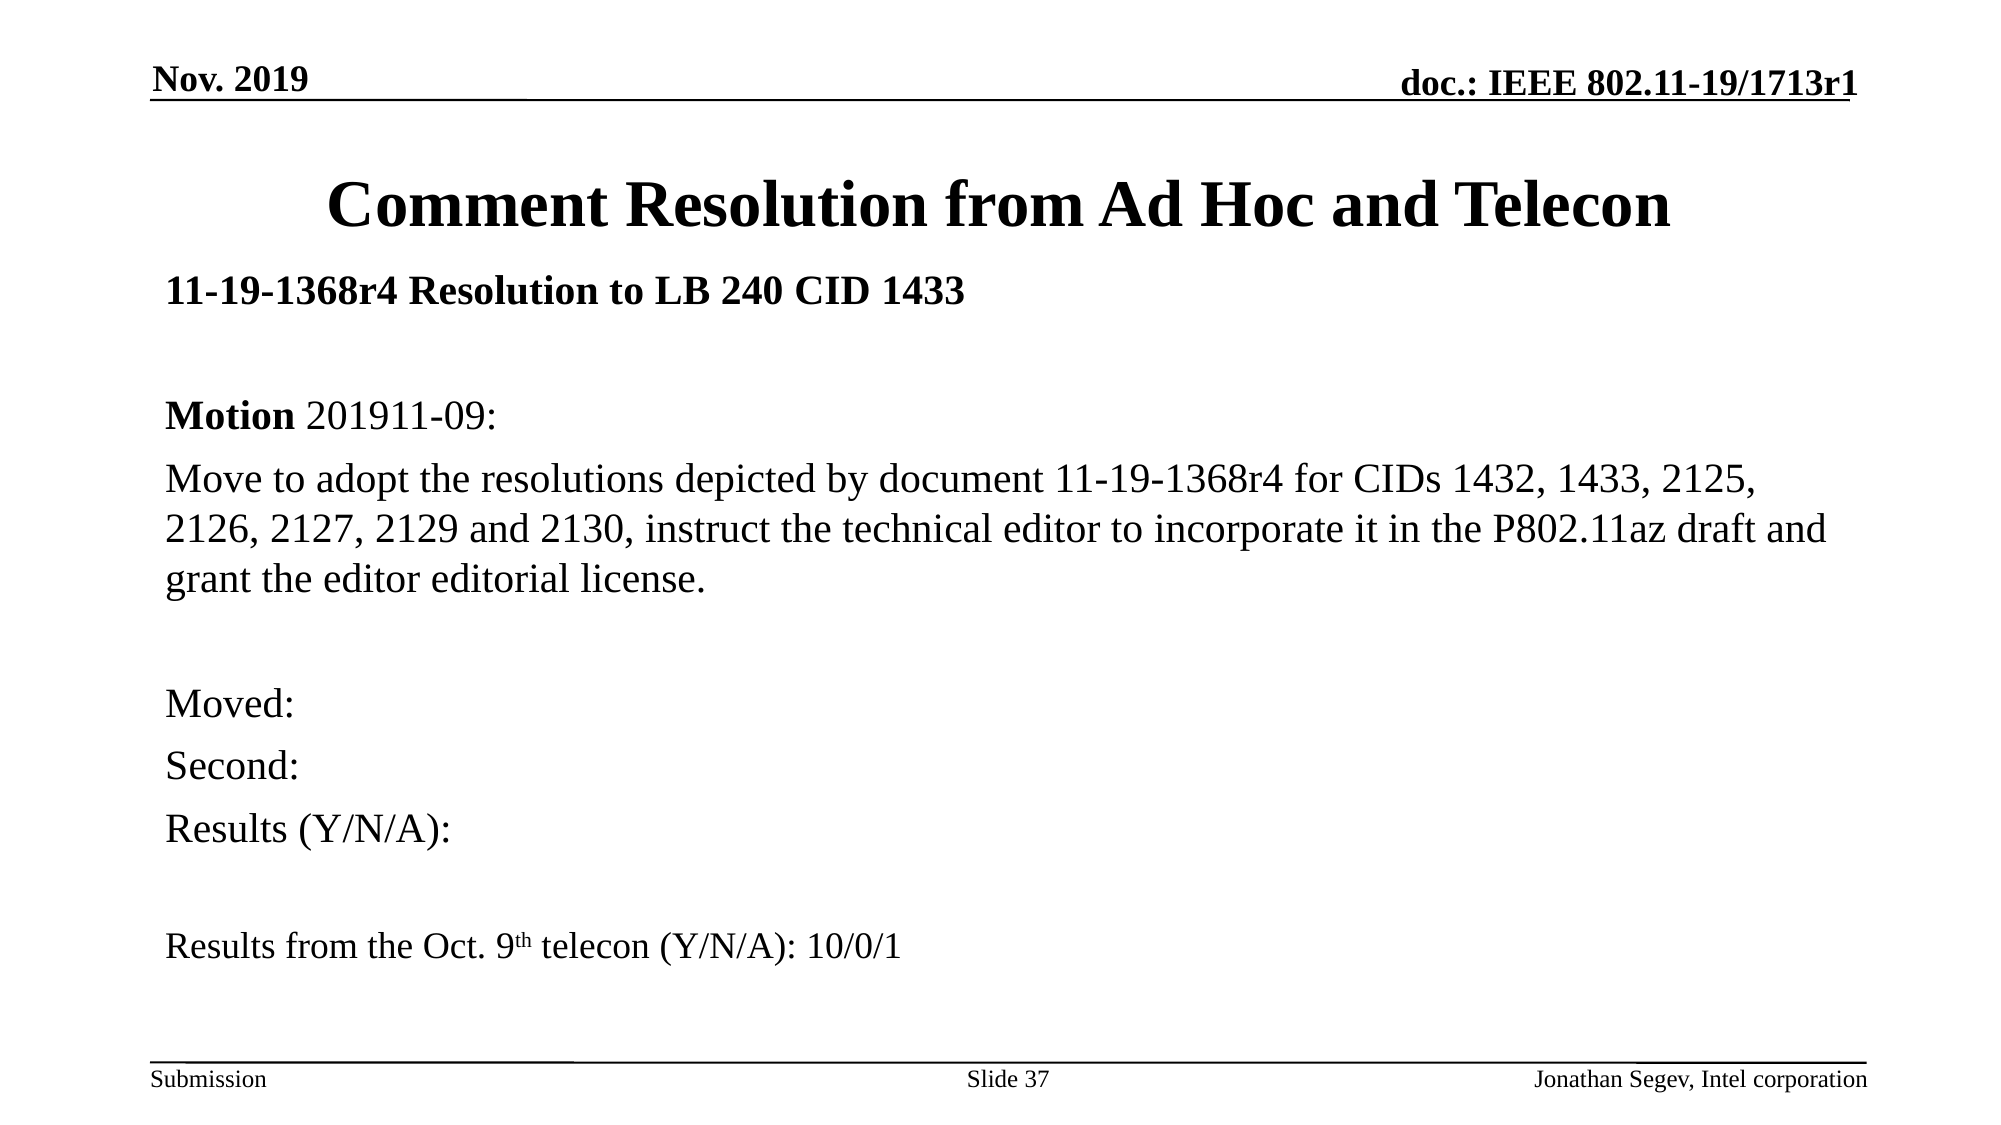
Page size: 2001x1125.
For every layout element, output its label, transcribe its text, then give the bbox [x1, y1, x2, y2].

list 11-19-1368r4 Resolution to LB 240 CID 1433 Motion 201911-09: Move to adopt the resolutions depicted by document 11-19-1368r4 for CIDs 1432, 1433, 2125, 2126, 2127, 2129 and 2130, instruct the technical editor to incorporate it in the P802.11az draft and grant the editor editorial license. Moved: Second: Results (Y/N/A): Results from the Oct. 9th telecon (Y/N/A): 10/0/1 [149, 255, 1850, 1000]
title Comment Resolution from Ad Hoc and Telecon [149, 112, 1850, 255]
slide_number Slide 37 [950, 1061, 1067, 1123]
footer Jonathan Segev, Intel corporation [1171, 1061, 1869, 1093]
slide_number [152, 54, 563, 100]
